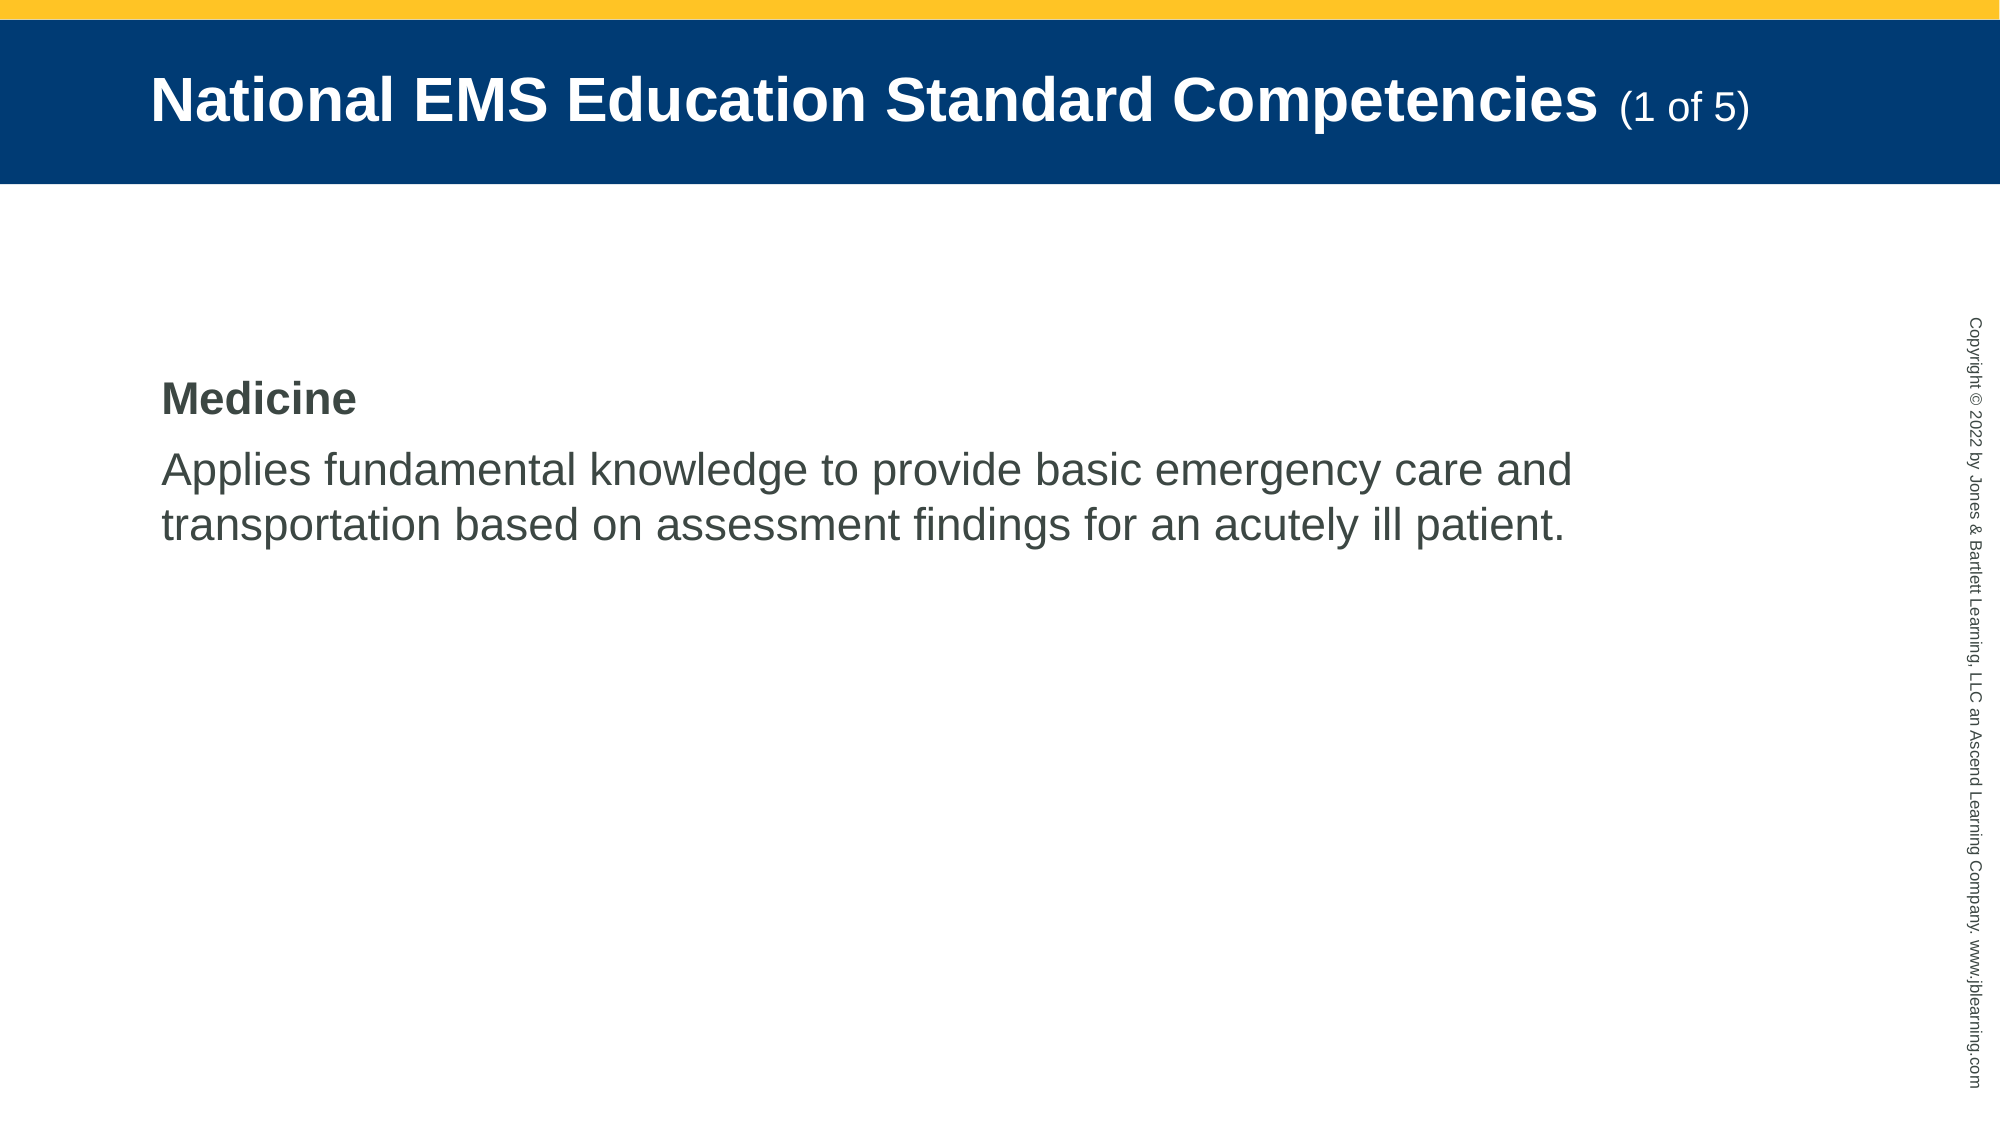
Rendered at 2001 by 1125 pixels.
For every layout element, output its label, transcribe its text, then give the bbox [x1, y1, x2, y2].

list Medicine Applies fundamental knowledge to provide basic emergency care and transportation based on assessment findings for an acutely ill patient. [146, 361, 1859, 1016]
title National EMS Education Standard Competencies (1 of 5) [0, 19, 2000, 185]
